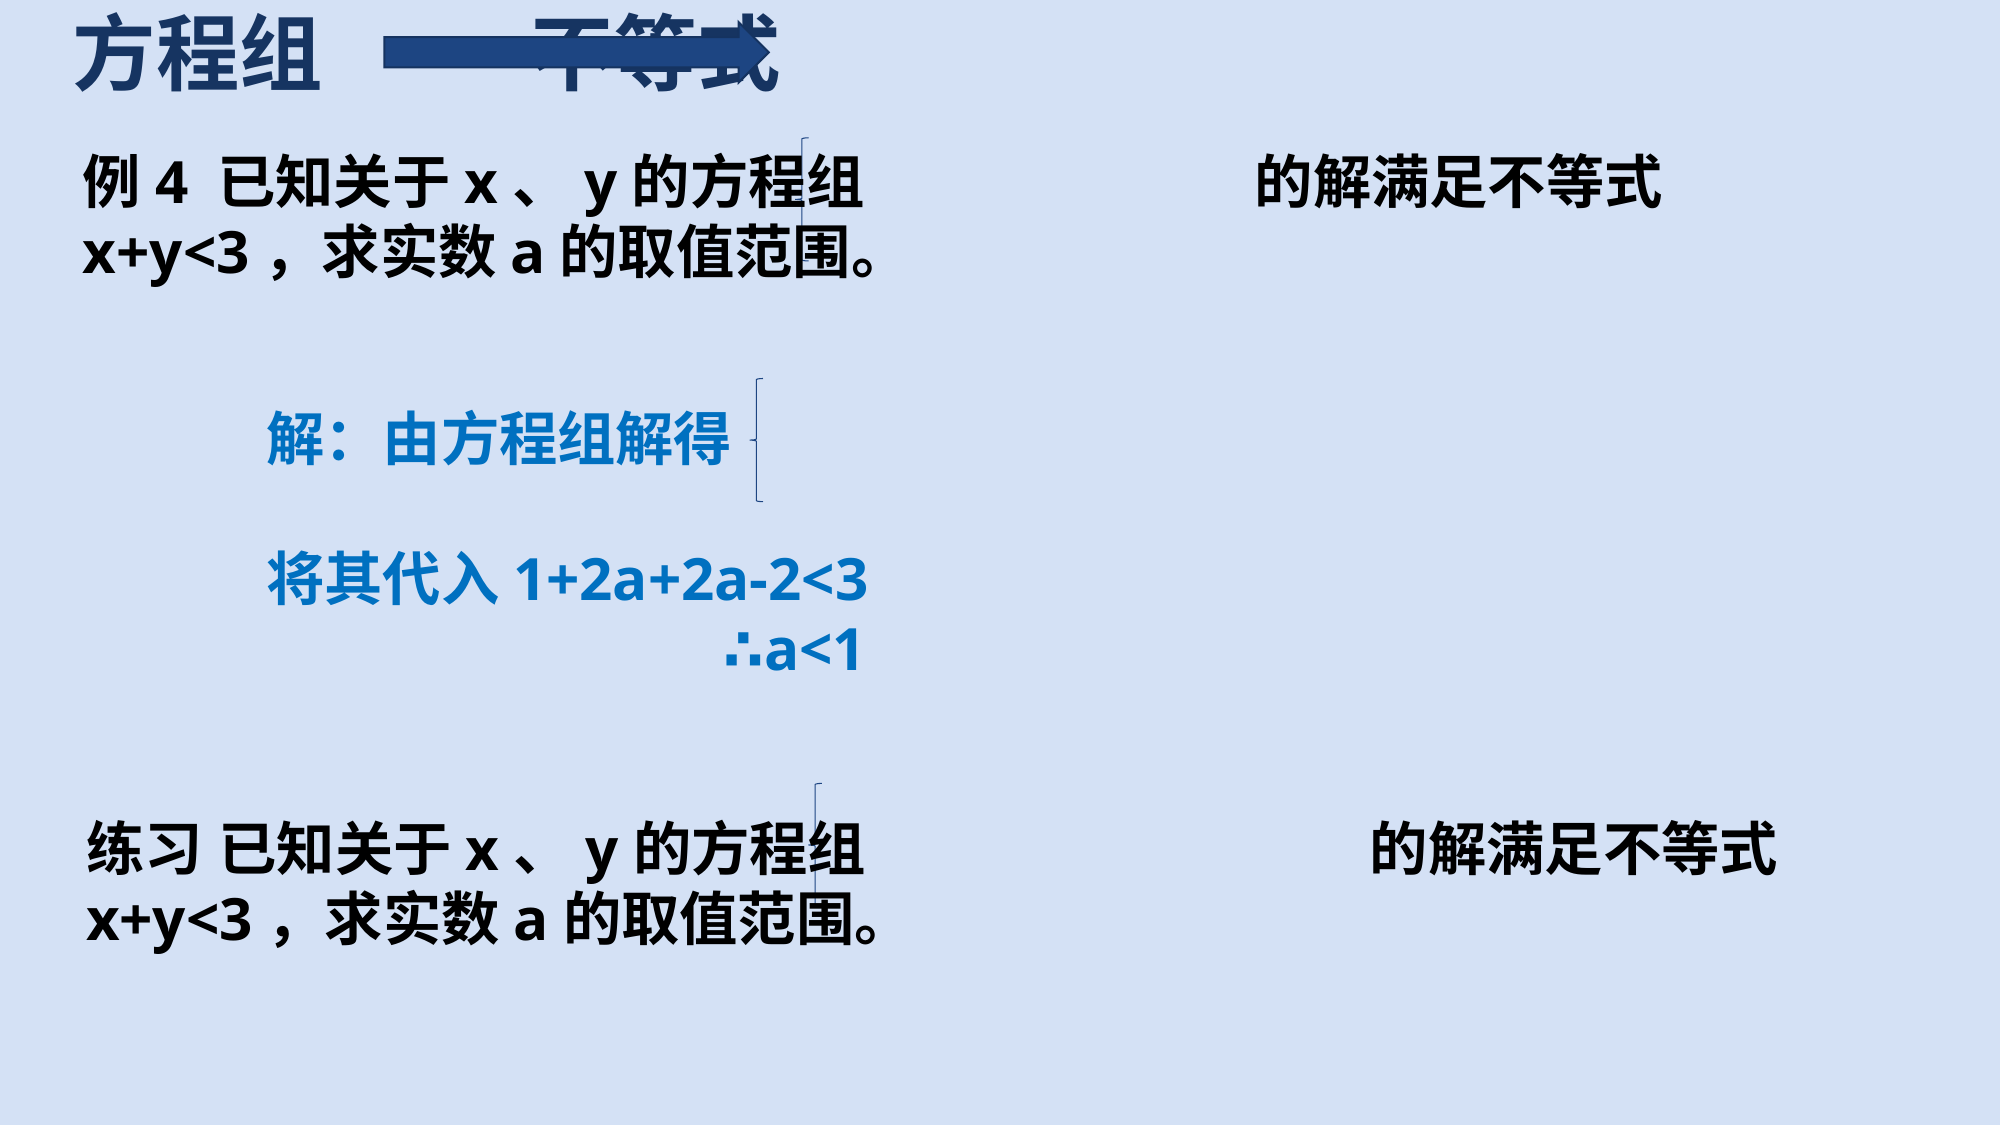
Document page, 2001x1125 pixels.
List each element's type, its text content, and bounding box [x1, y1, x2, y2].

text_box [383, 19, 771, 85]
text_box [251, 372, 1798, 693]
text_box 方程组 不等式 [0, 0, 1247, 110]
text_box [71, 769, 1929, 962]
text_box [68, 121, 1810, 295]
